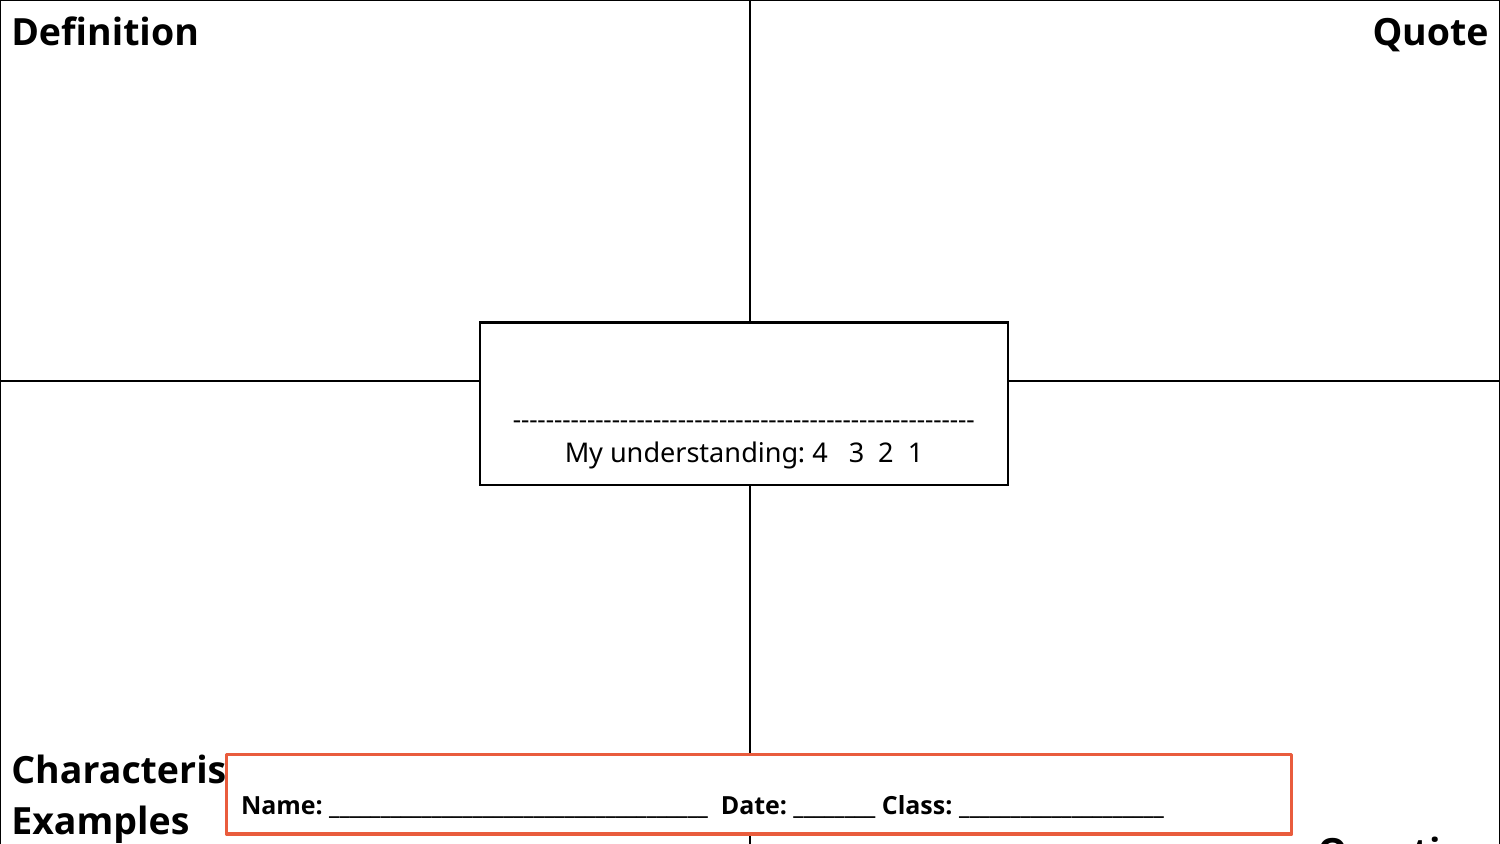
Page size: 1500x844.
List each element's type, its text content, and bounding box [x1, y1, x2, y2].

table_cell Characteristics/ Examples [1, 382, 749, 844]
text_box Name: _____________________________________ Date: ________ Class: ____________________ [226, 754, 1292, 834]
table_header Definition [1, 1, 749, 380]
table_cell Question [751, 382, 1499, 844]
text_box -------------------------------------------------------- My understanding: 4 3 2 1 [480, 322, 1008, 486]
table_header Quote [751, 1, 1499, 380]
